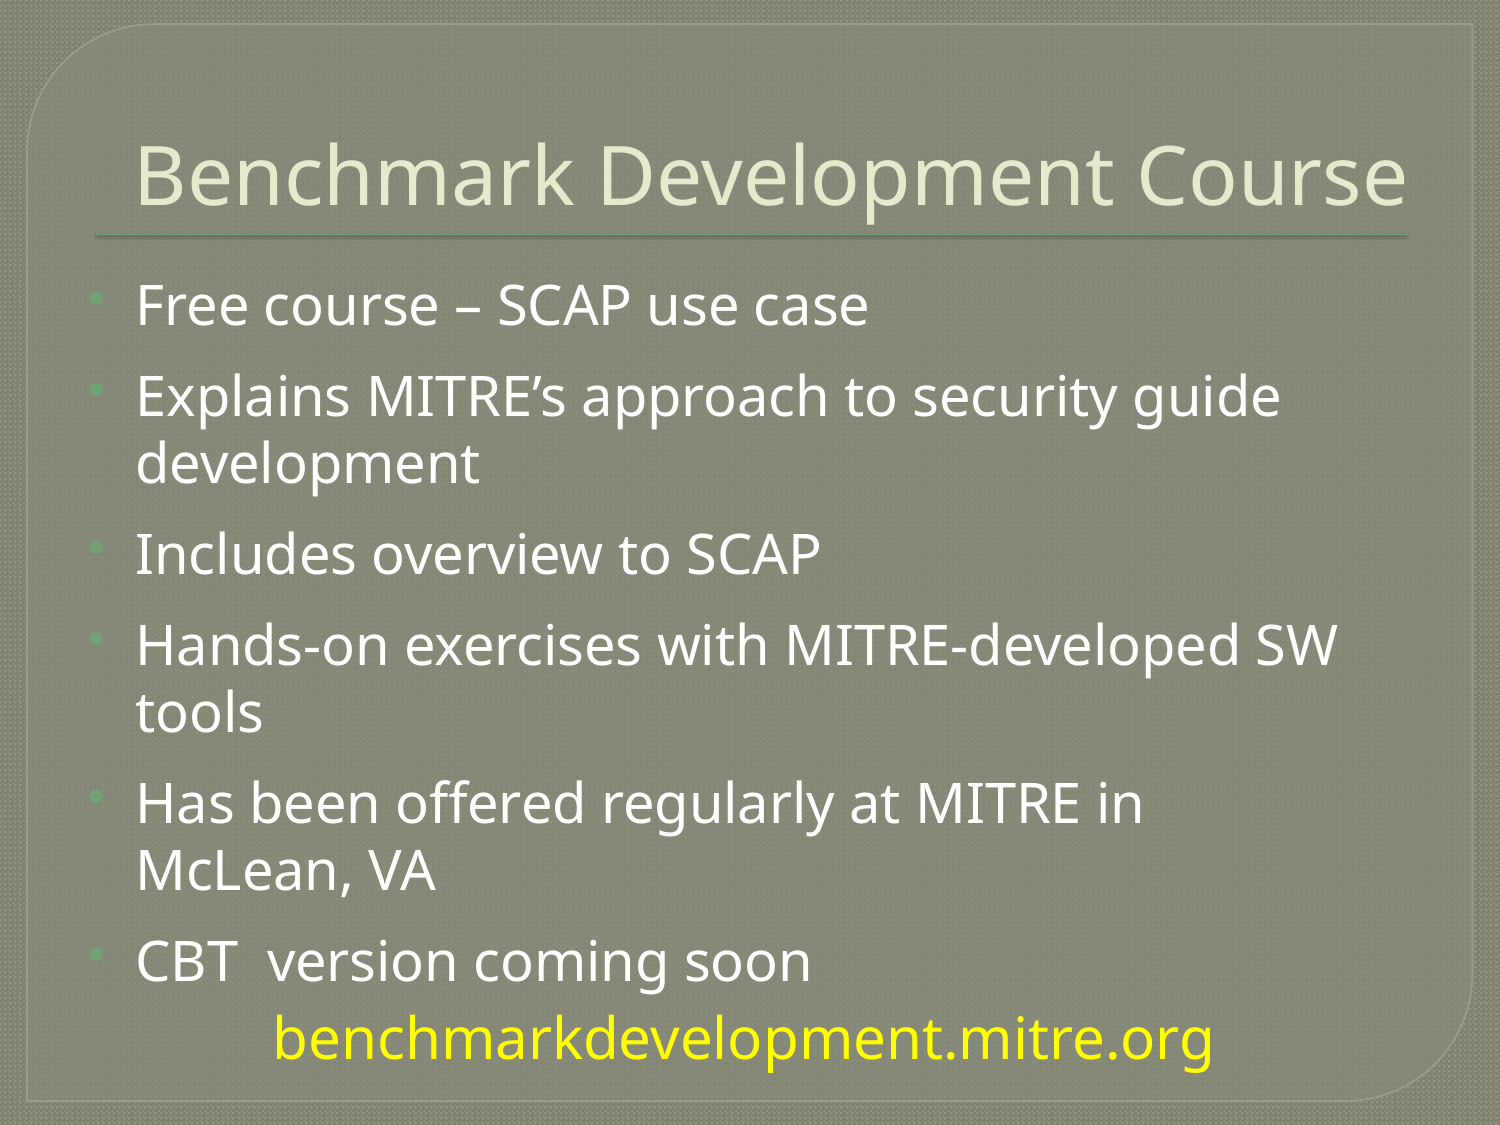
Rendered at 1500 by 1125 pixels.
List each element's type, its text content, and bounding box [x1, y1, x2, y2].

list Free course – SCAP use case Explains MITRE’s approach to security guide development Includes overview to SCAP Hands-on exercises with MITRE-developed SW tools Has been offered regularly at MITRE in McLean, VA CBT version coming soon [75, 262, 1388, 993]
title Benchmark Development Course [75, 41, 1425, 230]
text_box benchmarkdevelopment.mitre.org [74, 993, 1413, 1079]
